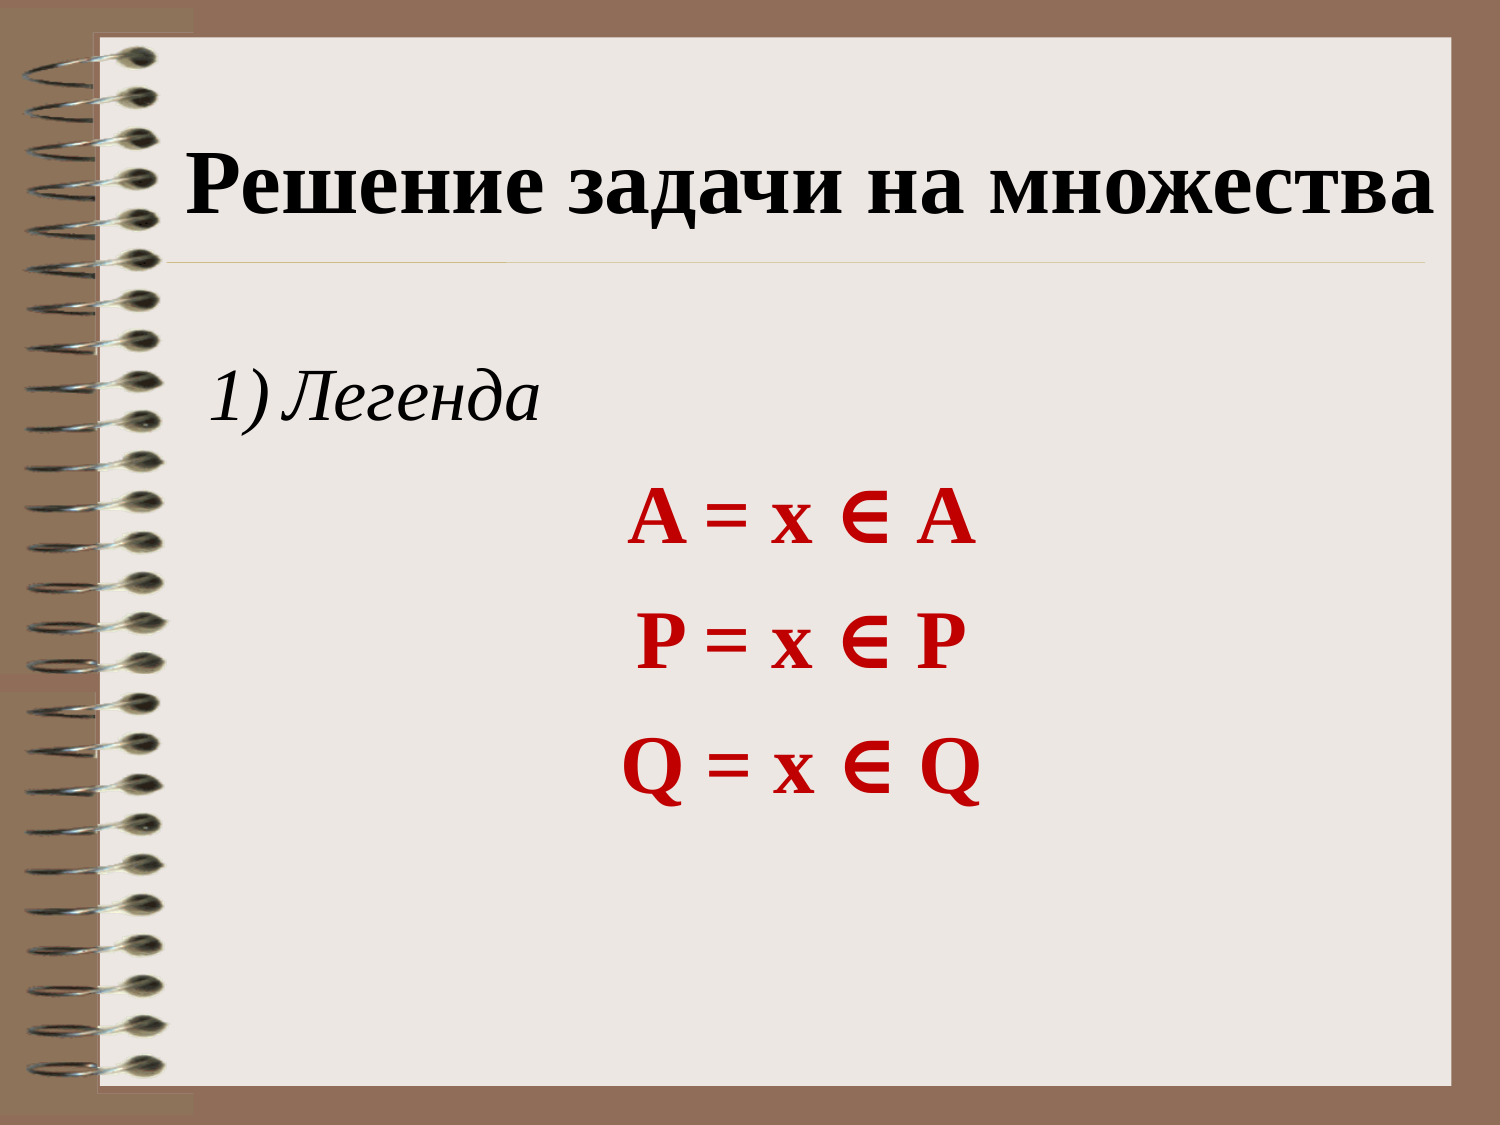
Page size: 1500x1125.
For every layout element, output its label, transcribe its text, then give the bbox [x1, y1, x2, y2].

picture [0, 692, 194, 1115]
text_box Легенда A = x ∈ A P = x ∈ P Q = x ∈ Q [193, 337, 1411, 1048]
text_box Решение задачи на множества [171, 114, 1459, 240]
picture [0, 8, 194, 674]
